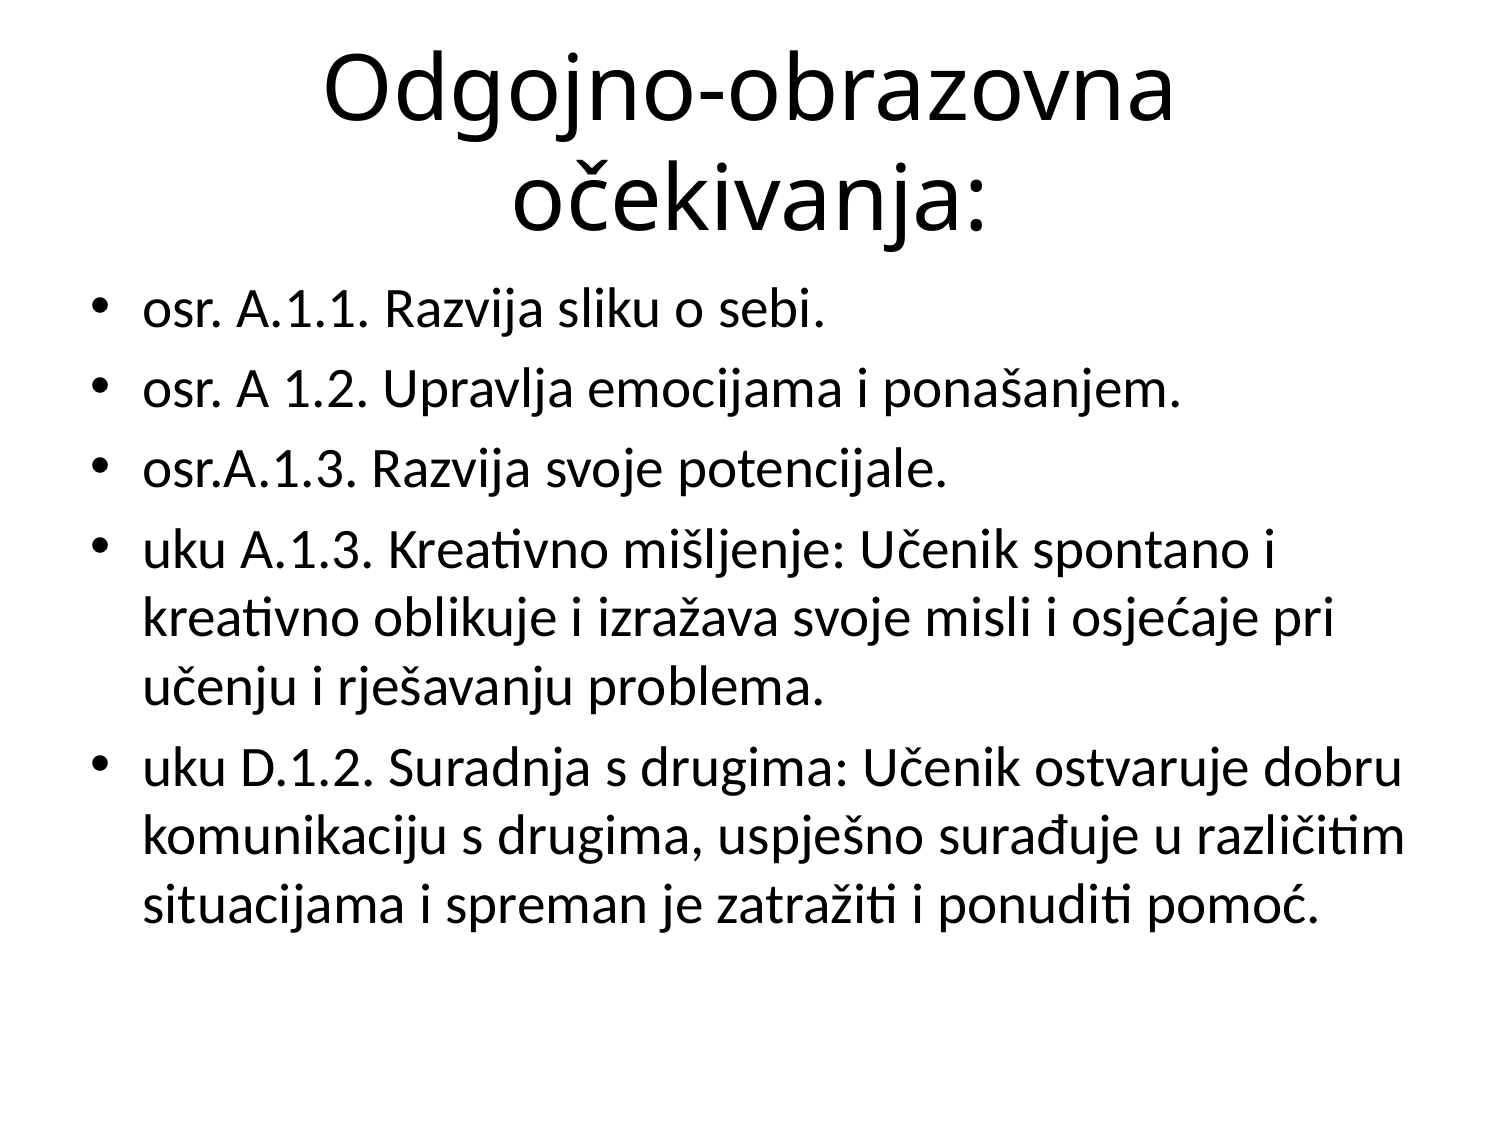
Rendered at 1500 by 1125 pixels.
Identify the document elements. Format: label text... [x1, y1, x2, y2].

list osr. A.1.1. Razvija sliku o sebi. osr. A 1.2. Upravlja emocijama i ponašanjem. osr.A.1.3. Razvija svoje potencijale. uku A.1.3. Kreativno mišljenje: Učenik spontano i kreativno oblikuje i izražava svoje misli i osjećaje pri učenju i rješavanju problema. uku D.1.2. Suradnja s drugima: Učenik ostvaruje dobru komunikaciju s drugima, uspješno surađuje u različitim situacijama i spreman je zatražiti i ponuditi pomoć. [75, 262, 1425, 1005]
title Odgojno-obrazovna očekivanja: [75, 45, 1425, 233]
